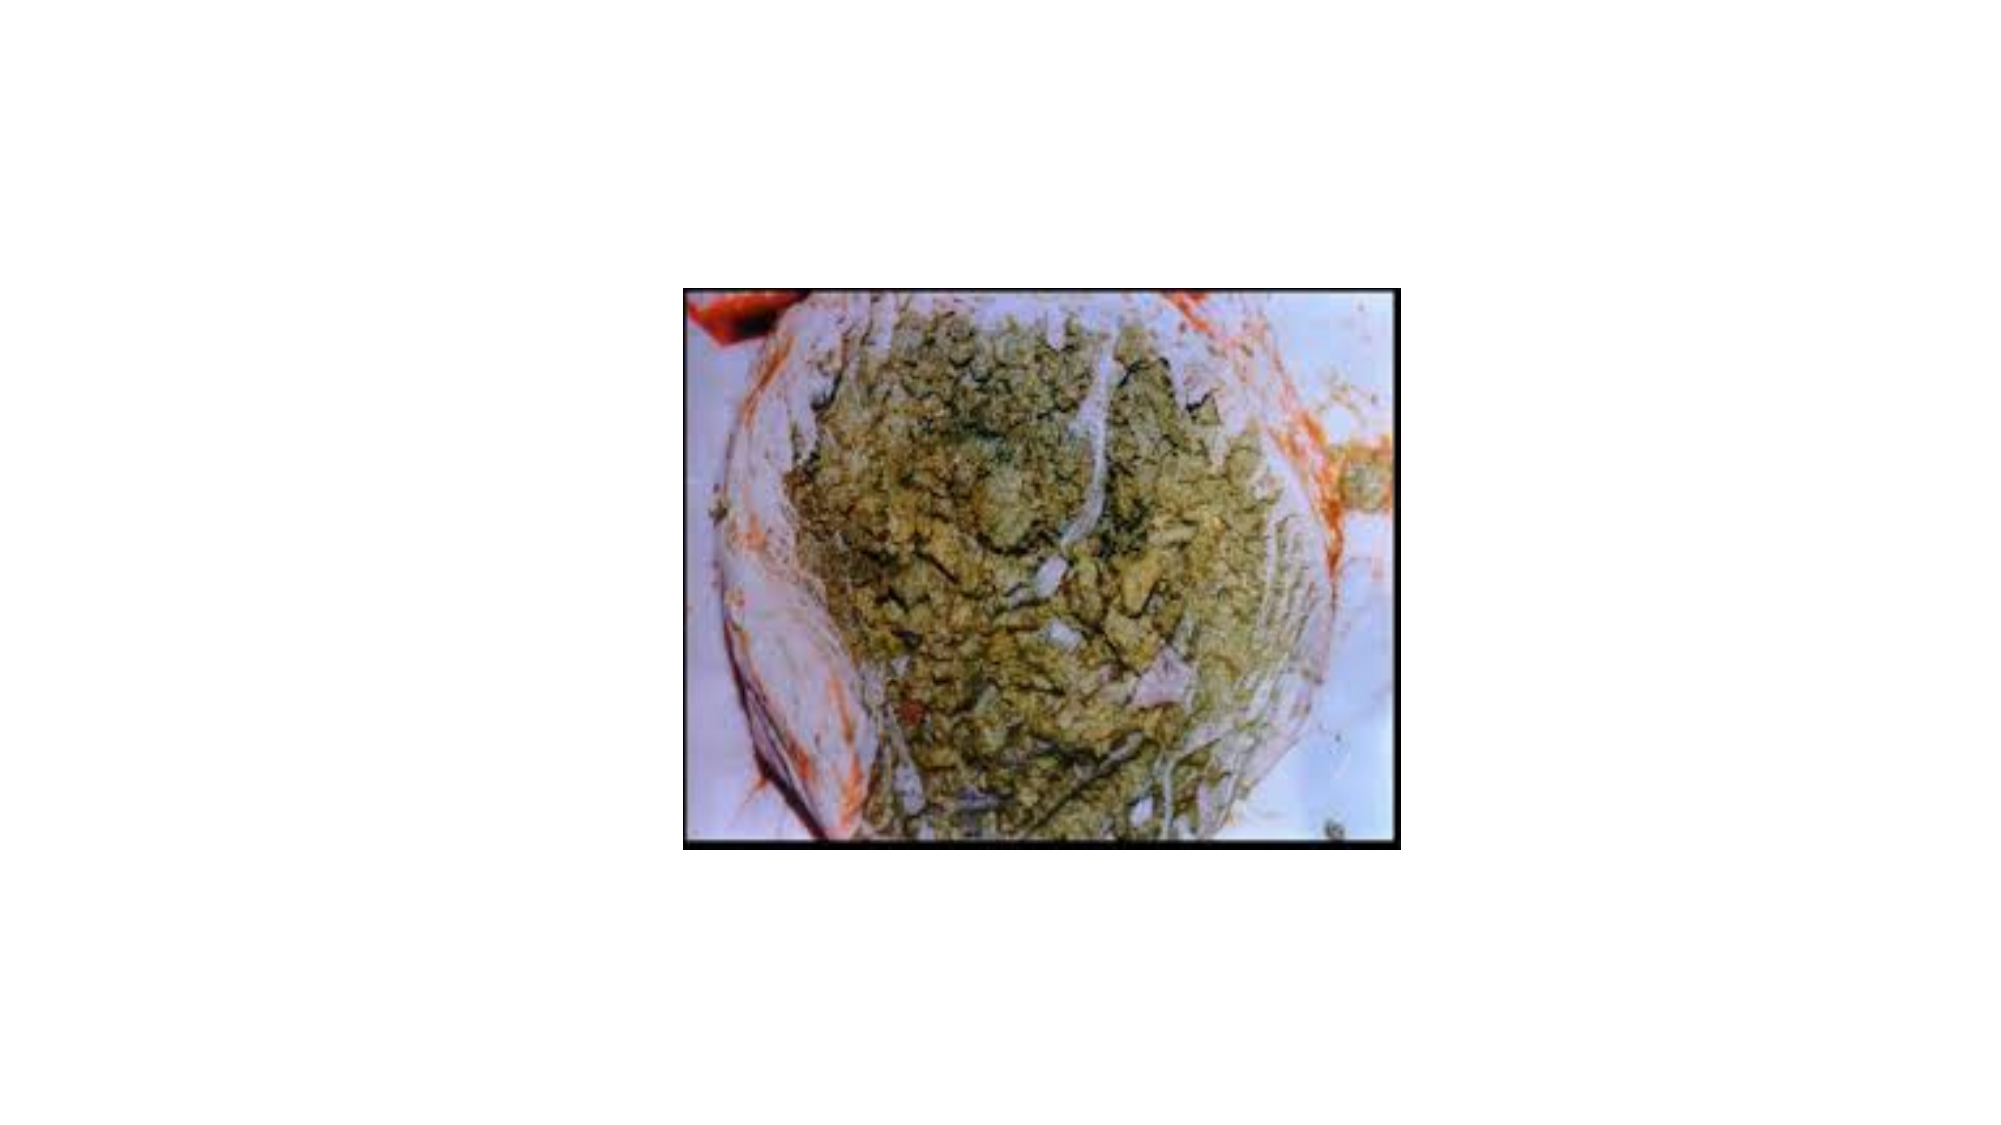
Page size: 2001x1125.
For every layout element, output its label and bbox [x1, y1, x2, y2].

list [683, 288, 1401, 850]
